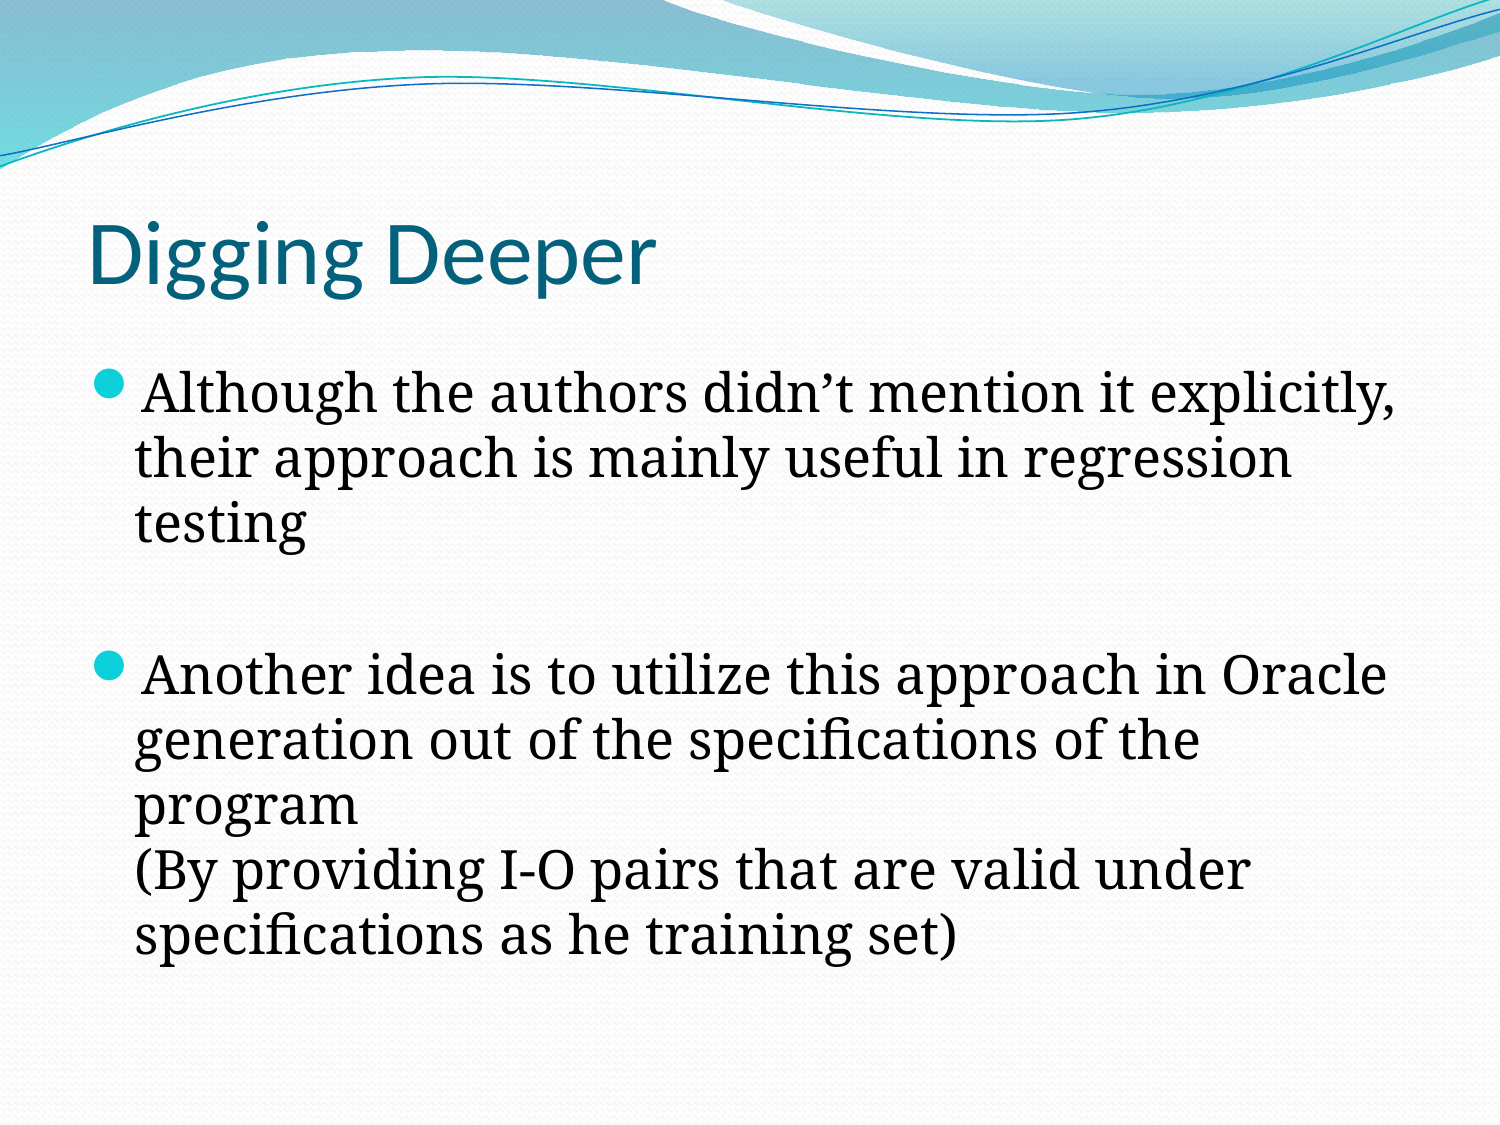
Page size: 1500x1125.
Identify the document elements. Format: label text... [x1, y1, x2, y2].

list Although the authors didn’t mention it explicitly, their approach is mainly useful in regression testing Another idea is to utilize this approach in Oracle generation out of the specifications of the program (By providing I-O pairs that are valid under specifications as he training set) [75, 317, 1425, 1038]
title Digging Deeper [87, 115, 1475, 303]
